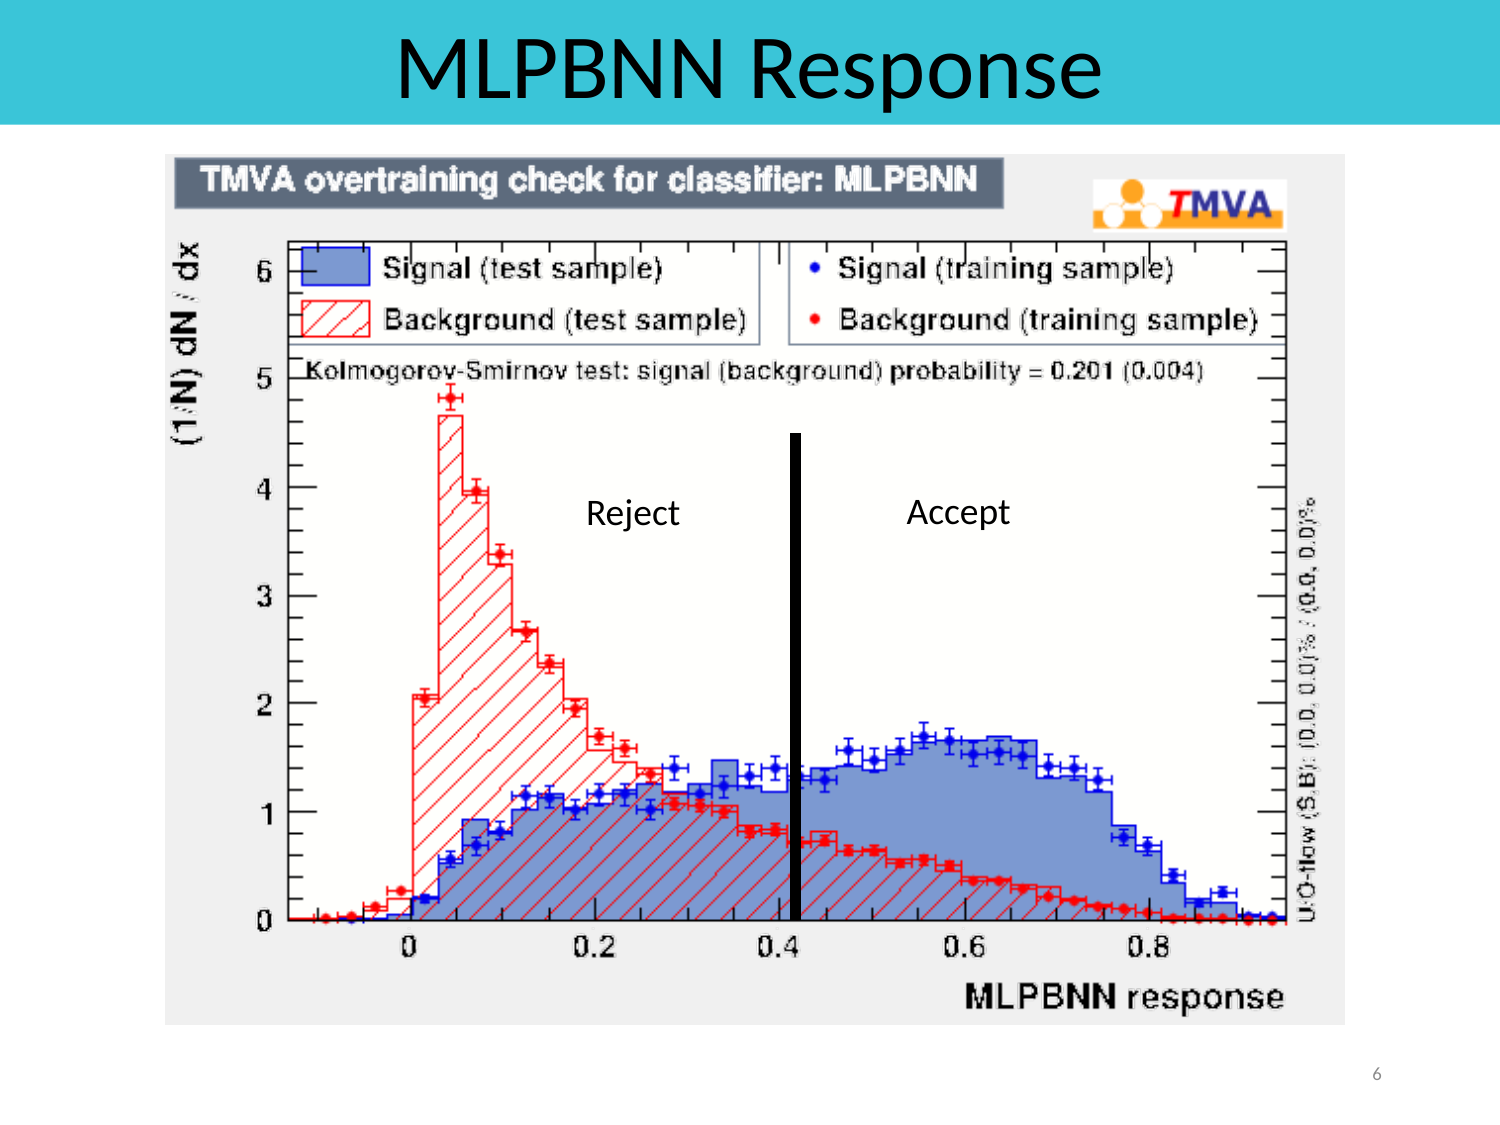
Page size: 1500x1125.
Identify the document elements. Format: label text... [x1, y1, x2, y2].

text_box MLPBNN Response [0, 0, 1500, 125]
slide_number 6 [1059, 1042, 1397, 1103]
picture [165, 154, 1345, 1025]
